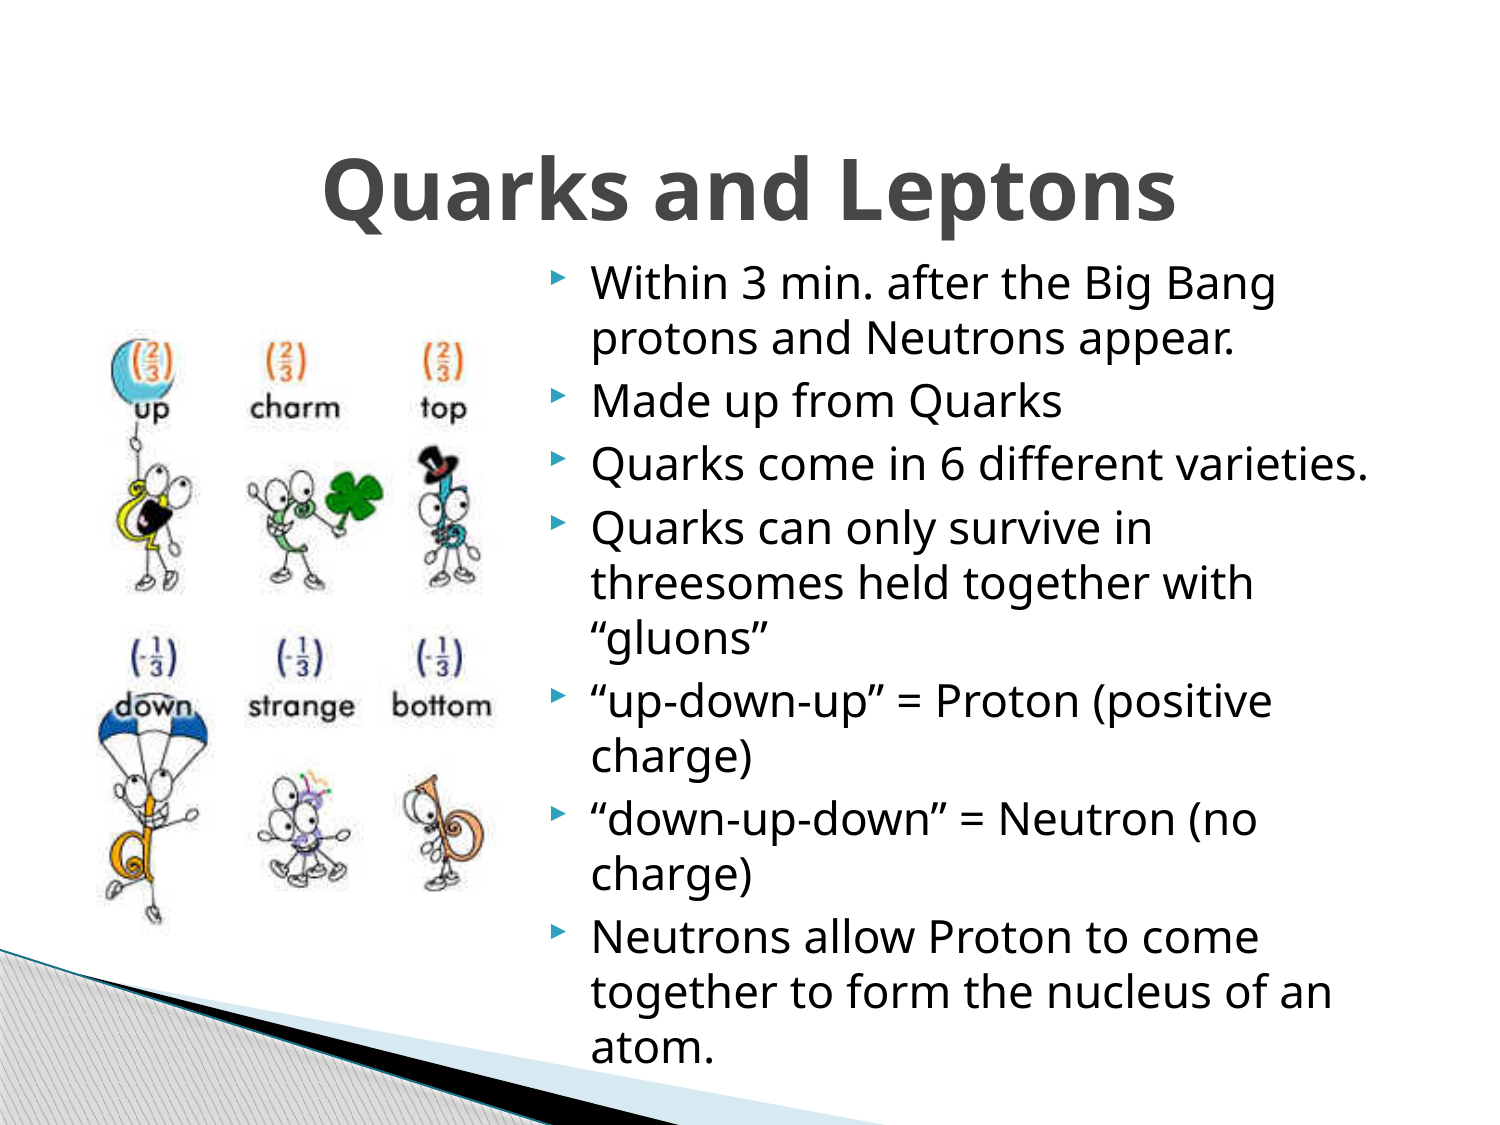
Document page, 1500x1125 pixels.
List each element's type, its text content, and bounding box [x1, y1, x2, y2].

list Within 3 min. after the Big Bang protons and Neutrons appear. Made up from Quarks Quarks come in 6 different varieties. Quarks can only survive in threesomes held together with “gluons” “up-down-up” = Proton (positive charge) “down-up-down” = Neutron (no charge) Neutrons allow Proton to come together to form the nucleus of an atom. [515, 246, 1425, 1038]
picture [81, 327, 514, 940]
title Quarks and Leptons [75, 115, 1425, 258]
